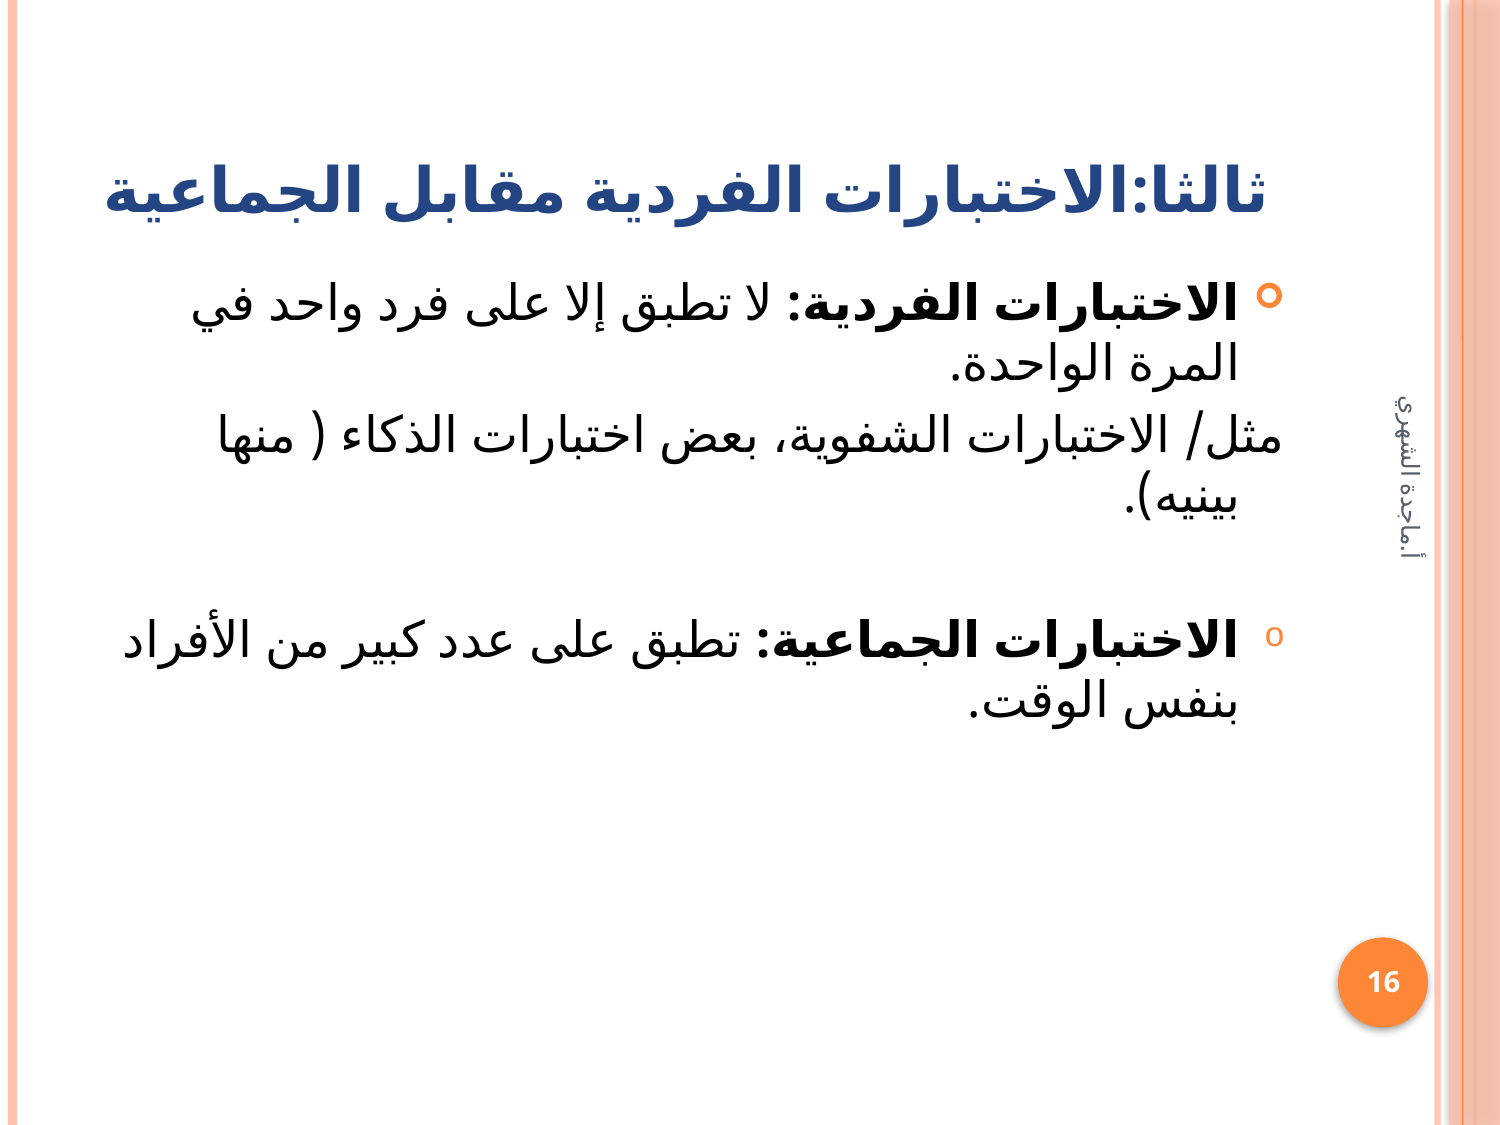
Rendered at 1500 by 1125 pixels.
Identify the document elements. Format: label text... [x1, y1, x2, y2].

slide_number 16 [1333, 940, 1434, 1027]
list الاختبارات الفردية: لا تطبق إلا على فرد واحد في المرة الواحدة. مثل/ الاختبارات الشفوية، بعض اختبارات الذكاء ( منها بينيه). الاختبارات الجماعية: تطبق على عدد كبير من الأفراد بنفس الوقت. [75, 262, 1300, 1062]
footer أ.ماجدة الشهري [1379, 380, 1440, 906]
title ثالثا:الاختبارات الفردية مقابل الجماعية [75, 45, 1300, 233]
